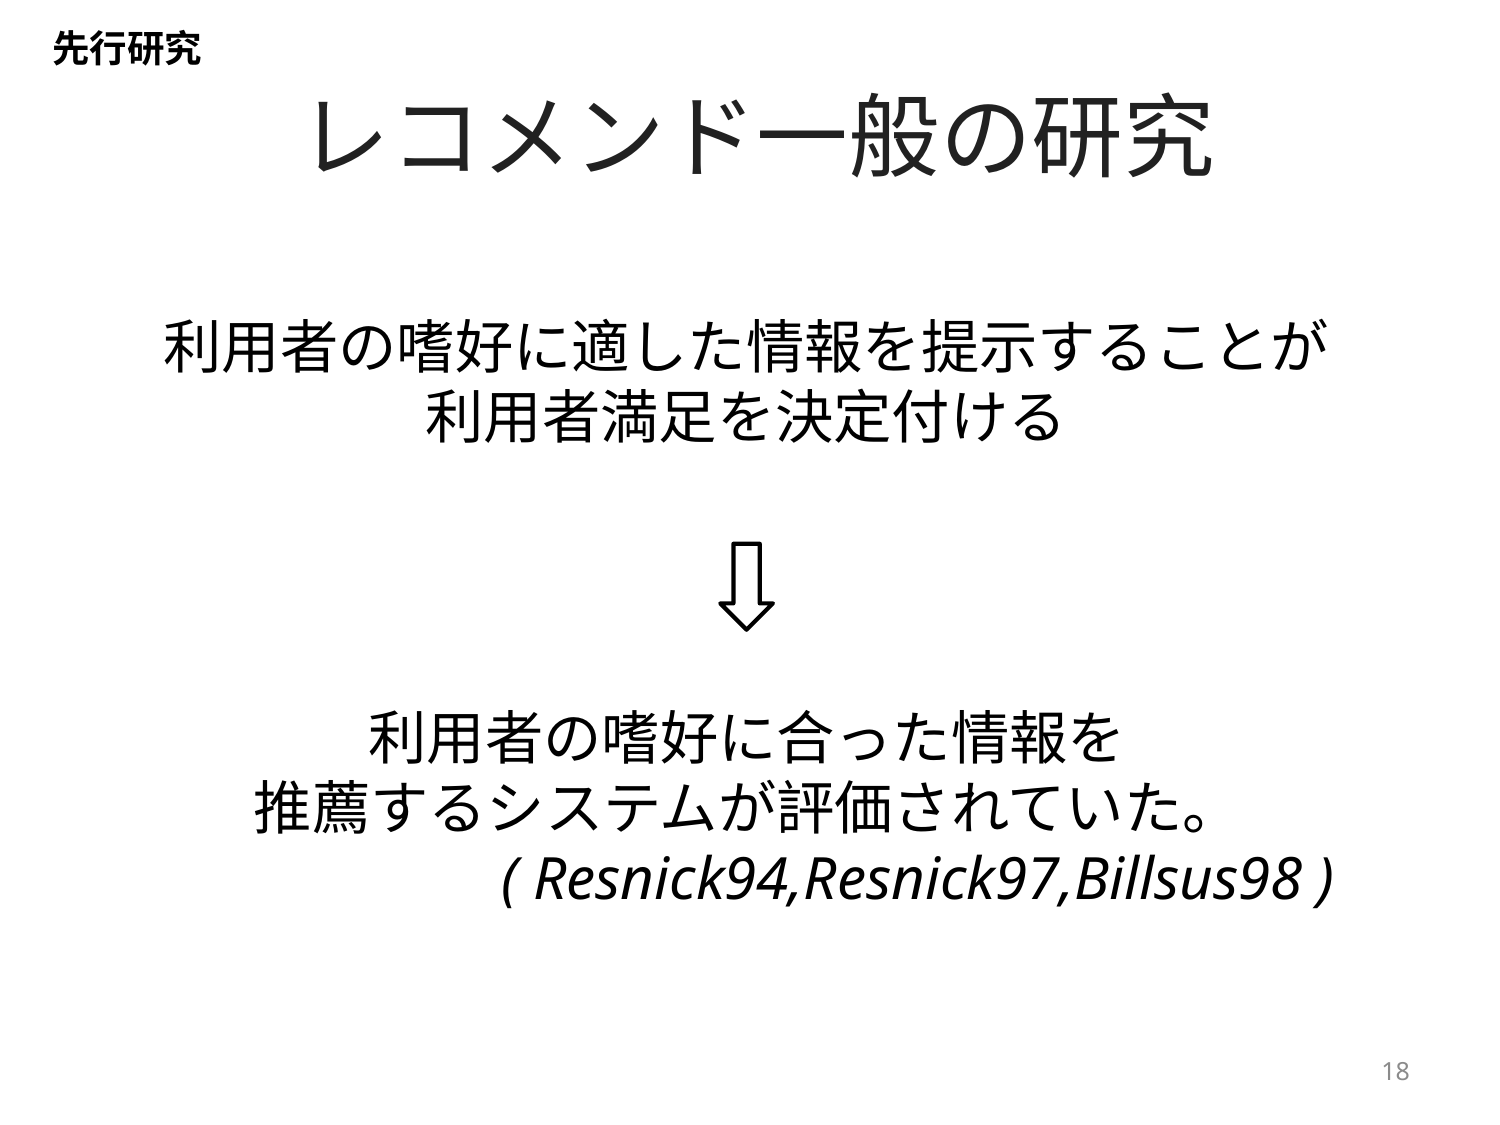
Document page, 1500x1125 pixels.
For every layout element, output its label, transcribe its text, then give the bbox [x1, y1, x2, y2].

text_box [718, 541, 775, 632]
text_box レコメンド一般の研究 [68, 71, 1446, 197]
text_box 先行研究 [30, 7, 224, 88]
text_box [315, 757, 1031, 844]
text_box 利用者の嗜好に合った情報を 推薦するシステムが評価されていた。 ( Resnick94,Resnick97,Billsus98 ) [129, 693, 1366, 919]
text_box 利用者の嗜好に適した情報を提示することが 利用者満足を決定付ける [143, 303, 1349, 458]
slide_number 18 [1074, 1042, 1425, 1103]
